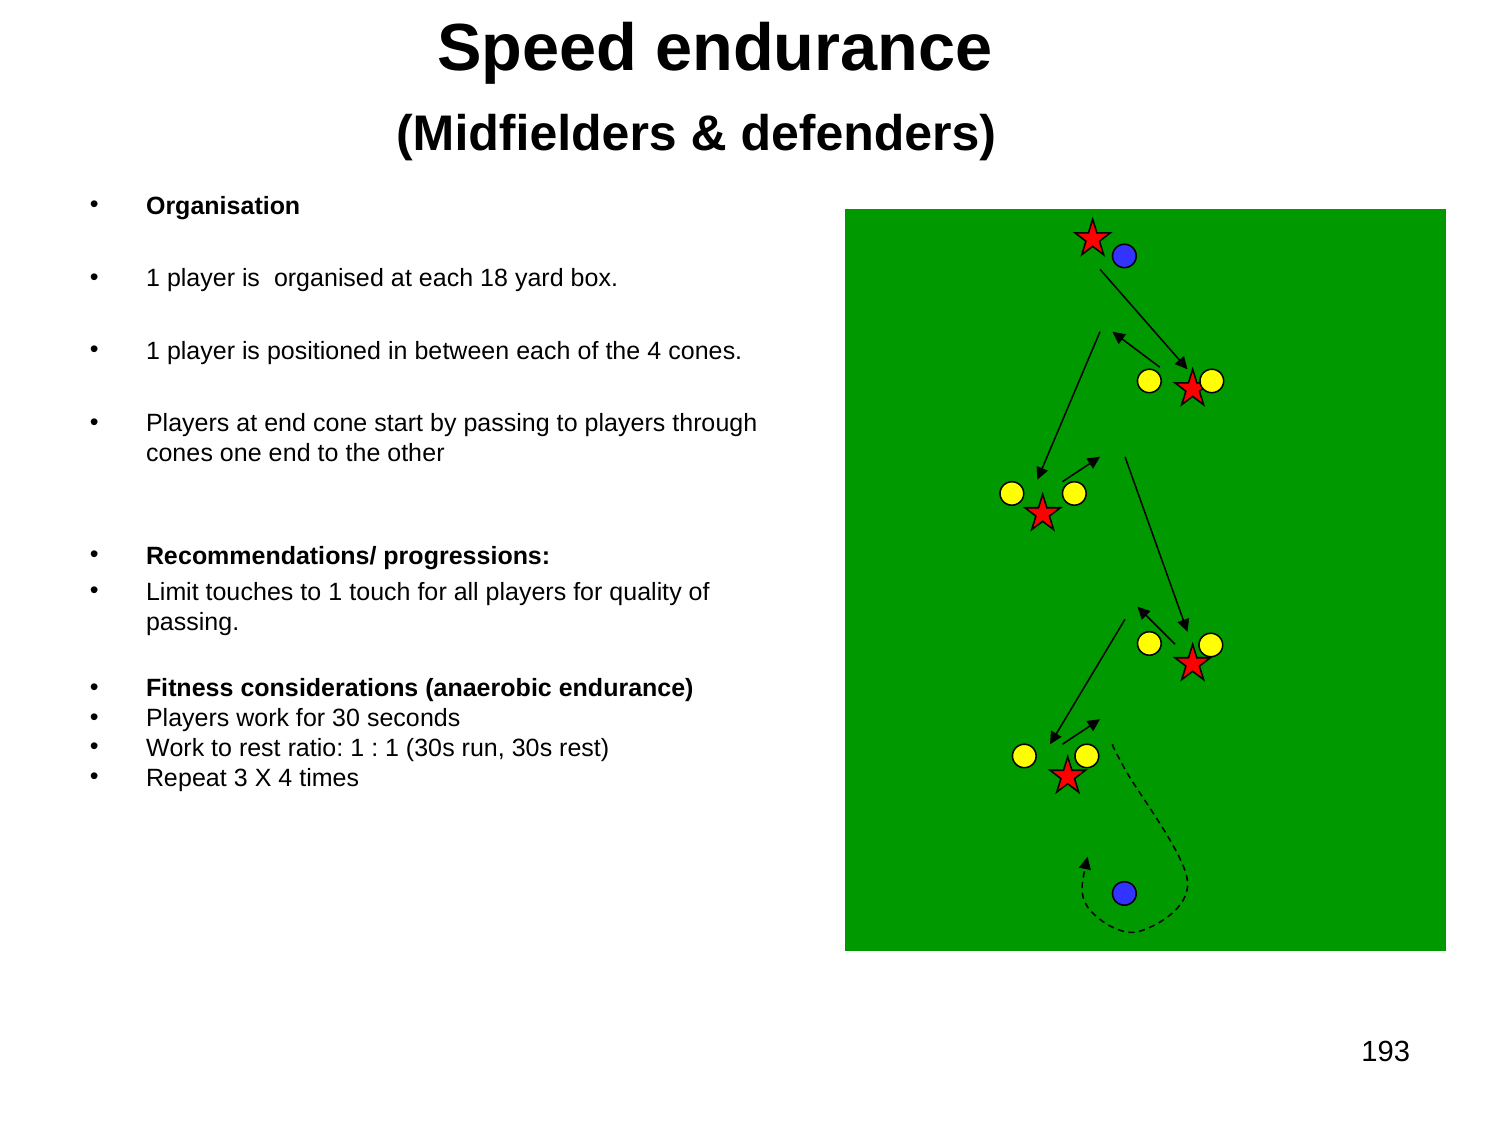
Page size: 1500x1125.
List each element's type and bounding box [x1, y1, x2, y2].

text_box [77, 18, 1353, 149]
text_box [844, 208, 1448, 953]
text_box [75, 181, 775, 929]
text_box [1074, 1024, 1425, 1103]
